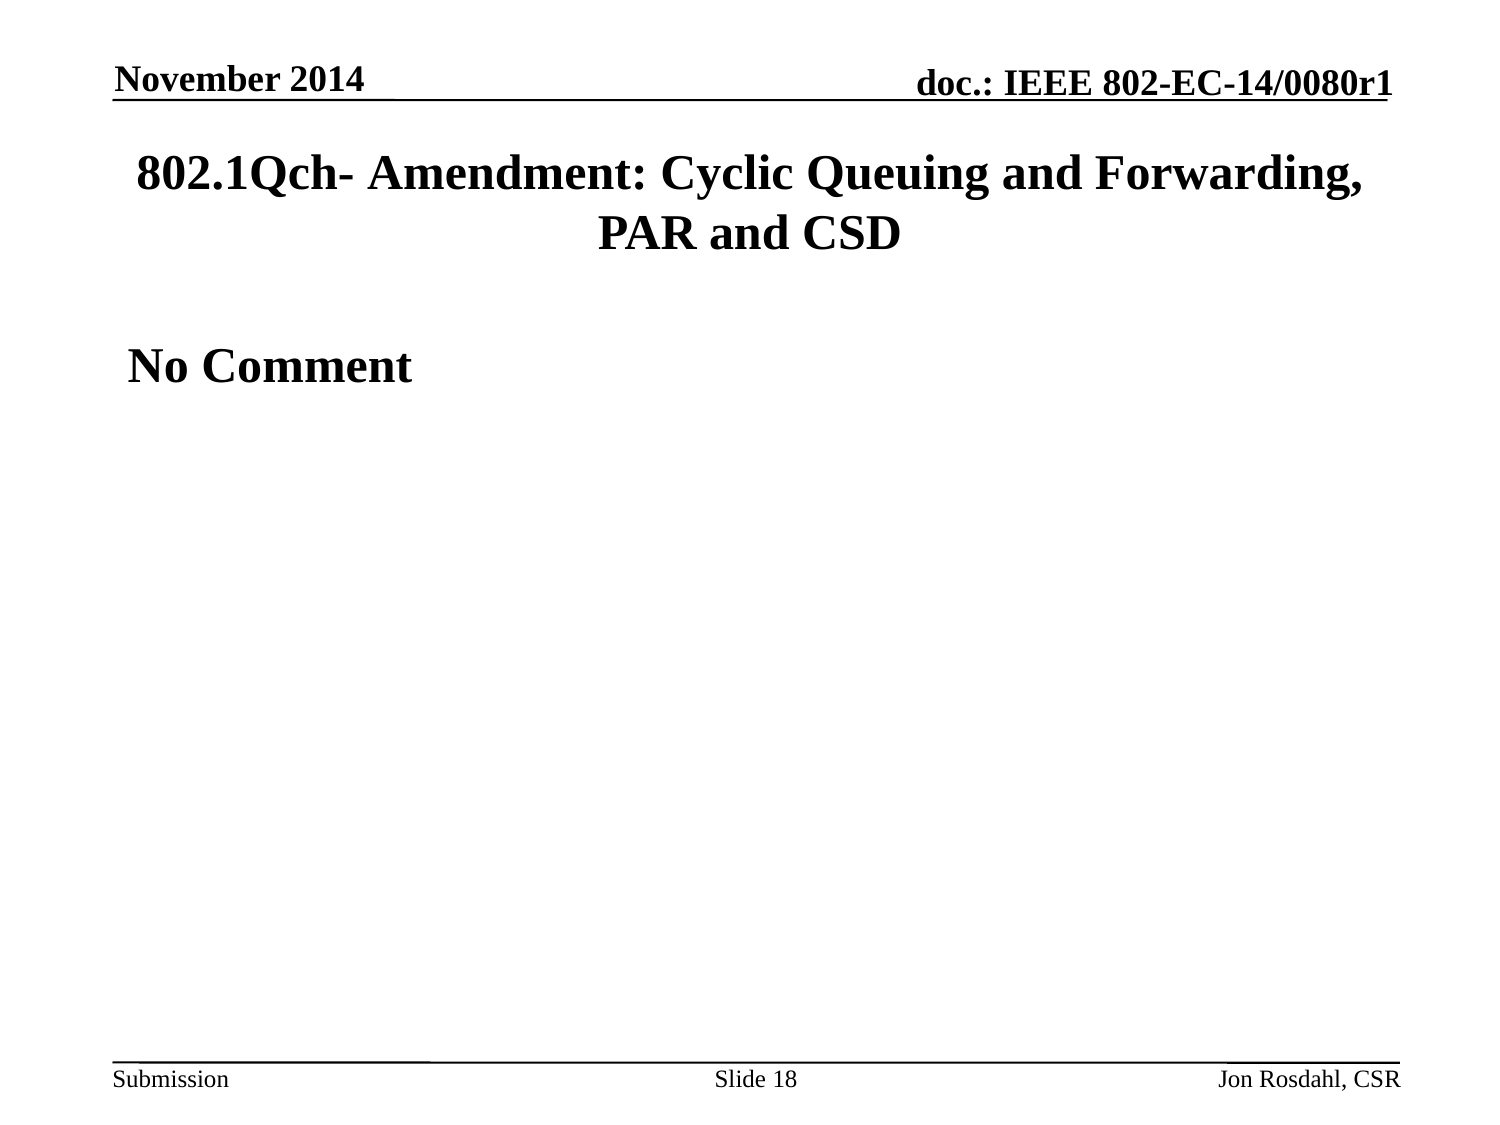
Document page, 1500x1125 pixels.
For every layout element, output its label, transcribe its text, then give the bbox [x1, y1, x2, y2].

list No Comment [112, 324, 1388, 1000]
title 802.1Qch- Amendment: Cyclic Queuing and Forwarding, PAR and CSD [112, 112, 1388, 288]
slide_number Slide 18 [712, 1061, 800, 1123]
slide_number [114, 54, 423, 100]
footer Jon Rosdahl, CSR [878, 1061, 1402, 1093]
